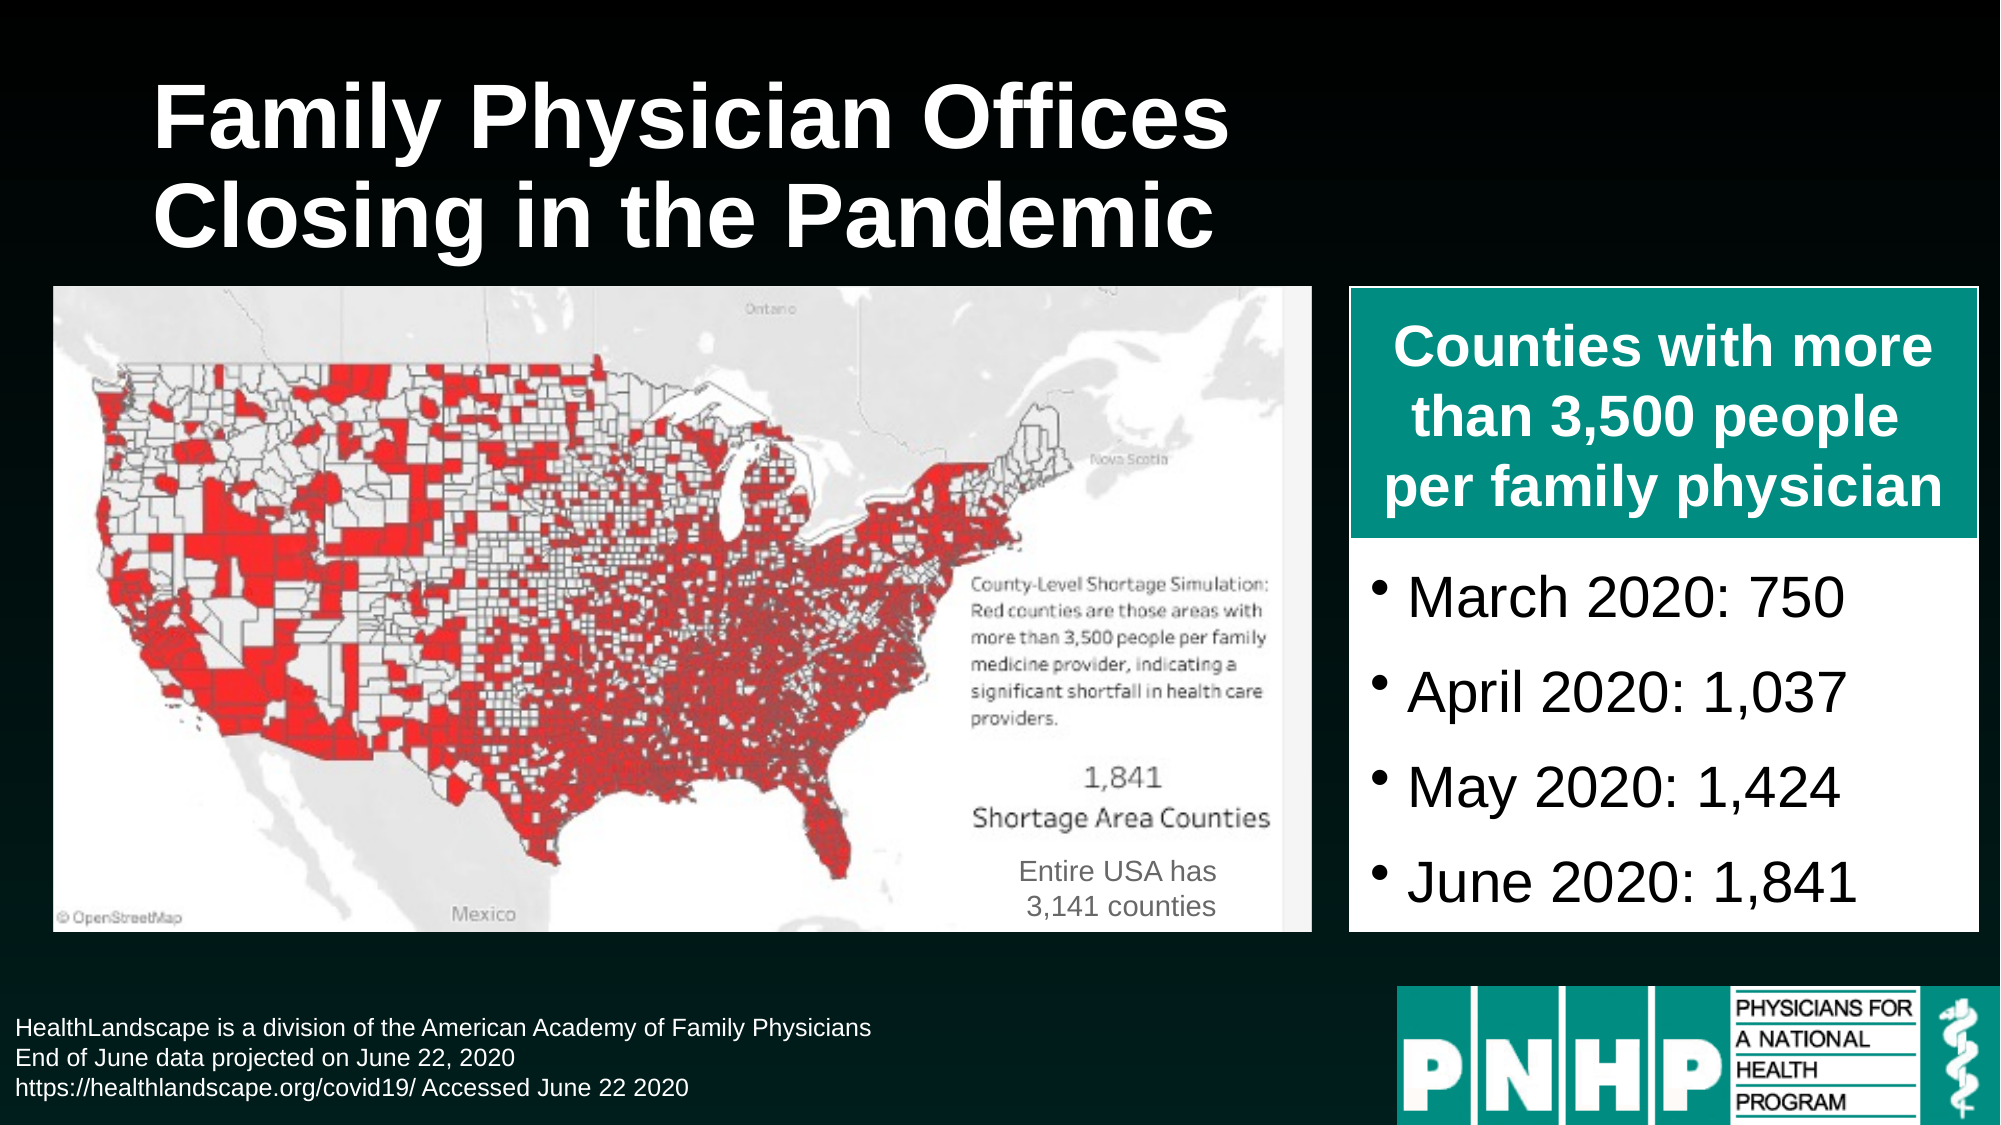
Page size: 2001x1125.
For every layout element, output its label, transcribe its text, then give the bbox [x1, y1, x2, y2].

title Family Physician Offices Closing in the Pandemic [137, 59, 1863, 278]
picture [53, 286, 1312, 932]
text_box March 2020: 750 April 2020: 1,037 May 2020: 1,424 June 2020: 1,841 [1349, 538, 1979, 932]
picture [1397, 986, 2000, 1125]
text_box Counties with more than 3,500 people per family physician [1349, 286, 1979, 538]
list HealthLandscape is a division of the American Academy of Family Physicians End of June data projected on June 22, 2020 https://healthlandscape.org/covid19/ Accessed June 22 2020 [0, 986, 1350, 1125]
